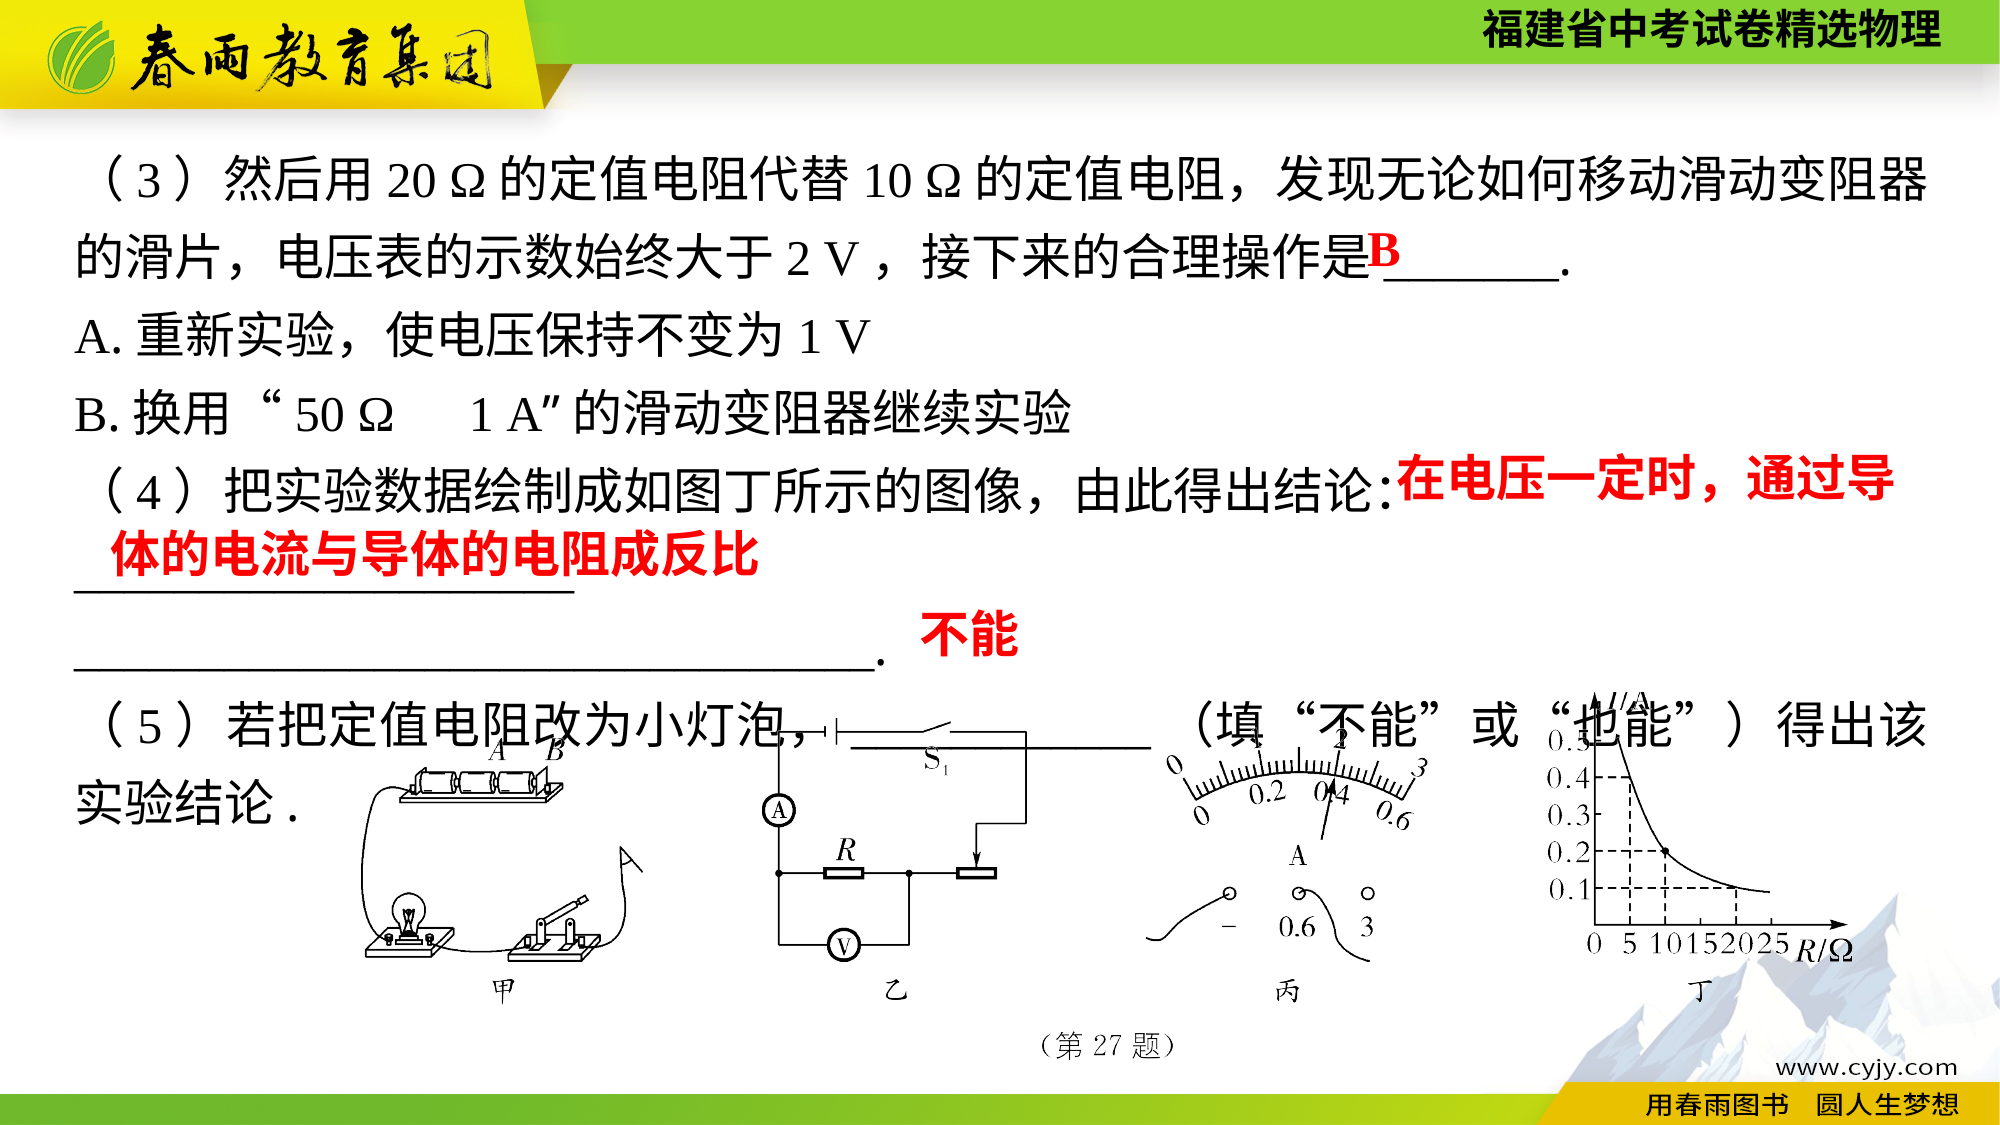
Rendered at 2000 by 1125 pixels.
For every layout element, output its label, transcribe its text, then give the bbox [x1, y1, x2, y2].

text_box 不能 [904, 595, 1035, 670]
text_box 体的电流与导体的电阻成反比 [95, 515, 776, 590]
text_box 在电压一定时，通过导 [1381, 439, 1912, 515]
text_box B [1352, 209, 1478, 285]
list （3）然后用20 Ω的定值电阻代替10 Ω的定值电阻，发现无论如何移动滑动变阻器的滑片，电压表的示数始终大于2 V，接下来的合理操作是_______. A.重新实验，使电压保持不变为1 V B.换用“50 Ω 1 A”的滑动变阻器继续实验 （4）把实验数据绘制成如图丁所示的图像，由此得出结论：____________________ ________________________________. （5）若把定值电阻改为小灯泡，____________（填“不能”或“也能”）得出该实验结论. [59, 122, 1944, 768]
picture [0, 0, 2000, 1125]
